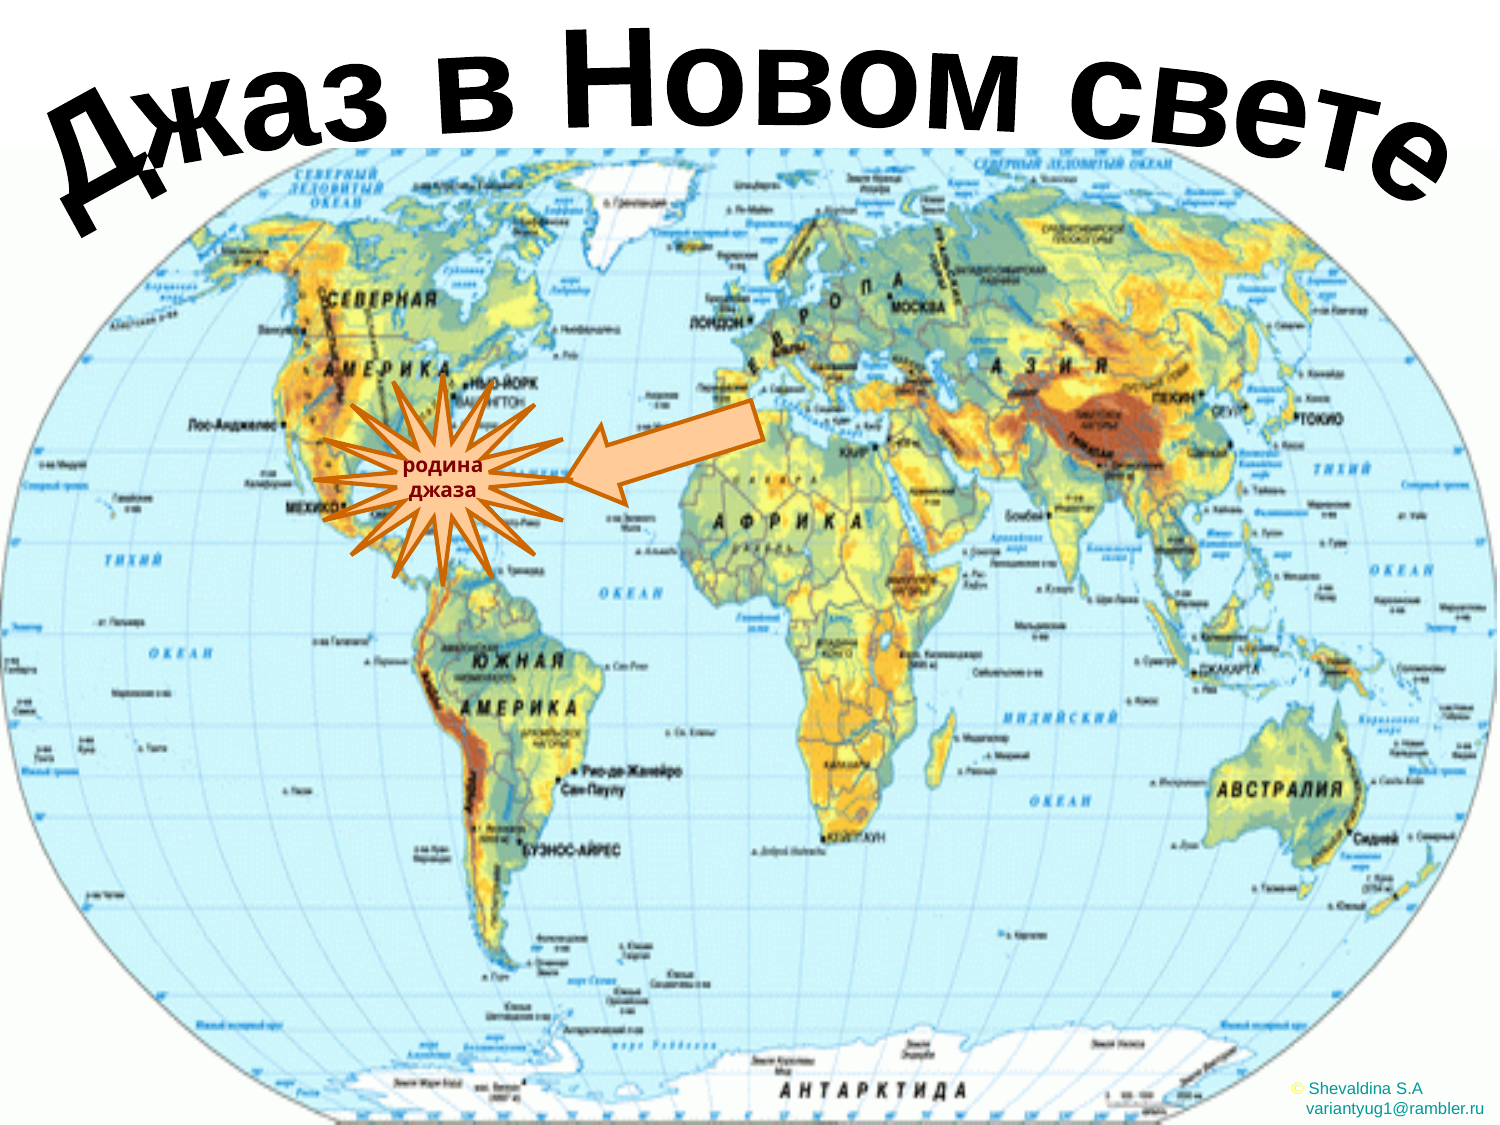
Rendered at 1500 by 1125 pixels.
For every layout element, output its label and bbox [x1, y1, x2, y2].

picture [0, 148, 1497, 1125]
